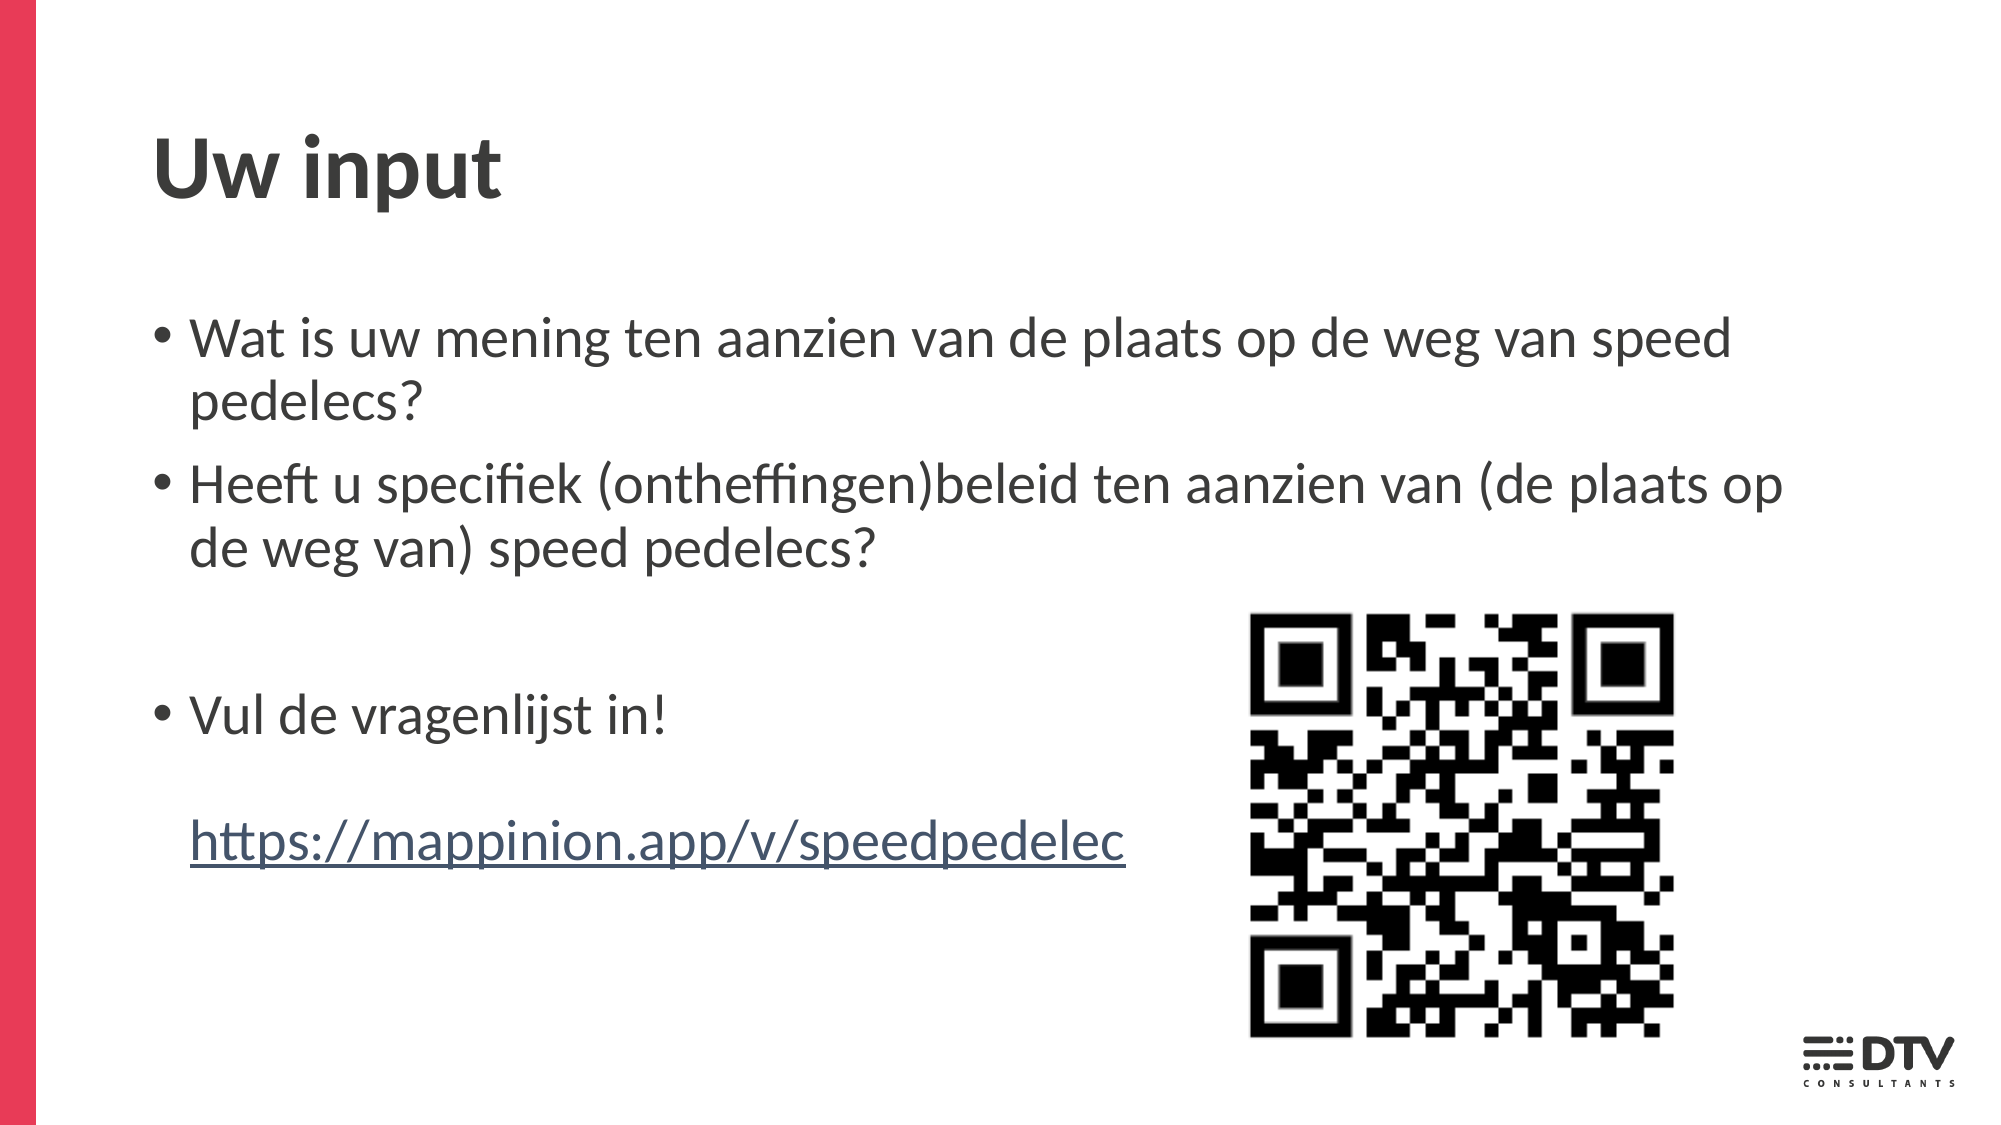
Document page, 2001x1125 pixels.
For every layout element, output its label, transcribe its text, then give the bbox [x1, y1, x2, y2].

picture [1793, 1026, 1964, 1096]
title Uw input [137, 59, 1863, 278]
list Wat is uw mening ten aanzien van de plaats op de weg van speed pedelecs? Heeft u specifiek (ontheffingen)beleid ten aanzien van (de plaats op de weg van) speed pedelecs? Vul de vragenlijst in! https://mappinion.app/v/speedpedelec [137, 299, 1863, 1014]
picture [1190, 587, 1739, 1083]
